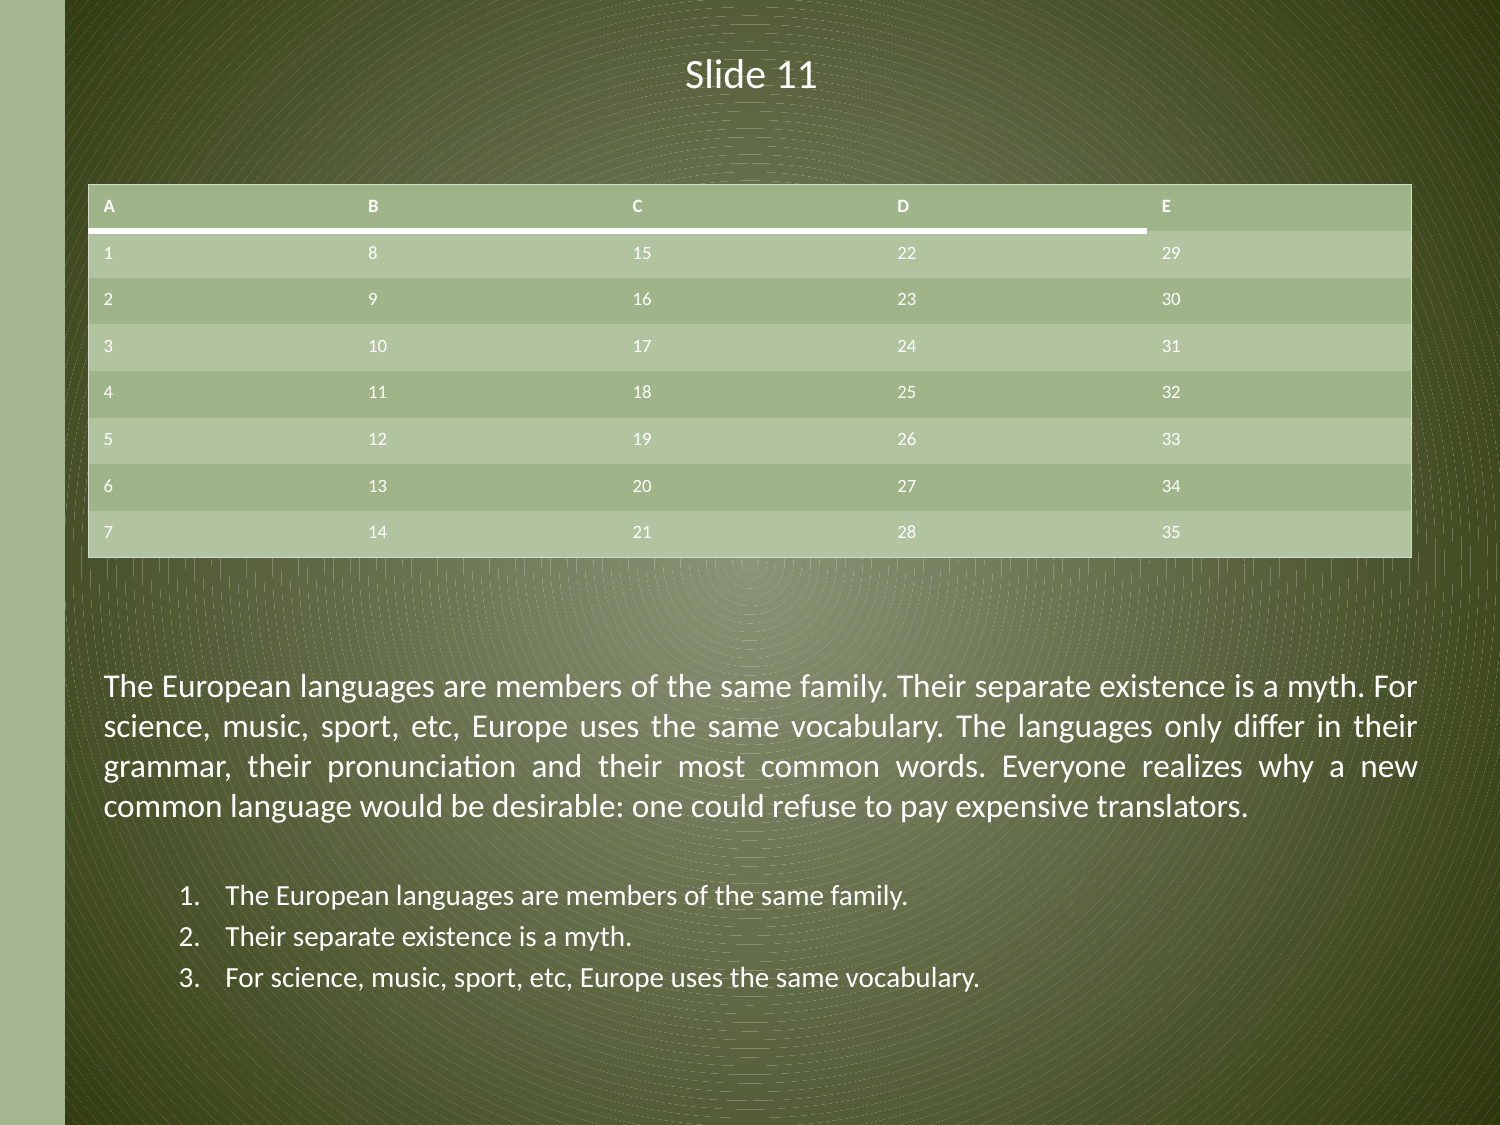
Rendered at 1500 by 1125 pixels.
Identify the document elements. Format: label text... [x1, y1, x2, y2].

table_cell 16 [618, 278, 882, 324]
table_header B [353, 185, 618, 228]
table_cell 22 [882, 234, 1147, 278]
table_cell 23 [882, 278, 1147, 324]
table_cell 27 [882, 464, 1147, 511]
list The European languages are members of the same family. Their separate existence is a myth. For science, music, sport, etc, Europe uses the same vocabulary. The languages only differ in their grammar, their pronunciation and their most common words. Everyone realizes why a new common language would be desirable: one could refuse to pay expensive translators. The European languages are members of the same family. Their separate existence is a myth. For science, music, sport, etc, Europe uses the same vocabulary. [88, 656, 1436, 1125]
table_cell 32 [1147, 371, 1411, 418]
table_cell 20 [618, 464, 882, 511]
table_cell 29 [1147, 231, 1411, 278]
table_cell 4 [89, 371, 353, 418]
table_cell 13 [353, 464, 618, 511]
table_cell 28 [882, 511, 1147, 557]
table_header D [882, 185, 1147, 228]
table_cell 25 [882, 371, 1147, 418]
table_header E [1147, 185, 1411, 231]
table_cell 9 [353, 278, 618, 324]
table_cell 6 [89, 464, 353, 511]
table_cell 12 [353, 418, 618, 464]
table_cell 21 [618, 511, 882, 557]
table_cell 5 [89, 418, 353, 464]
table_cell 1 [89, 234, 353, 278]
table_header A [89, 185, 353, 228]
table_cell 30 [1147, 278, 1411, 324]
table_cell 31 [1147, 324, 1411, 371]
table_cell 26 [882, 418, 1147, 464]
table_cell 7 [89, 511, 353, 557]
table_cell 19 [618, 418, 882, 464]
table_cell 34 [1147, 464, 1411, 511]
table_cell 11 [353, 371, 618, 418]
title Slide 11 [76, 30, 1427, 114]
table_cell 15 [618, 234, 882, 278]
table_cell 18 [618, 371, 882, 418]
table_cell 17 [618, 324, 882, 371]
table_cell 8 [353, 234, 618, 278]
table_cell 24 [882, 324, 1147, 371]
table_header C [618, 185, 882, 228]
table_cell 3 [89, 324, 353, 371]
table_cell 14 [353, 511, 618, 557]
table_cell 35 [1147, 511, 1411, 557]
table_cell 10 [353, 324, 618, 371]
table_cell 2 [89, 278, 353, 324]
table_cell 33 [1147, 418, 1411, 464]
